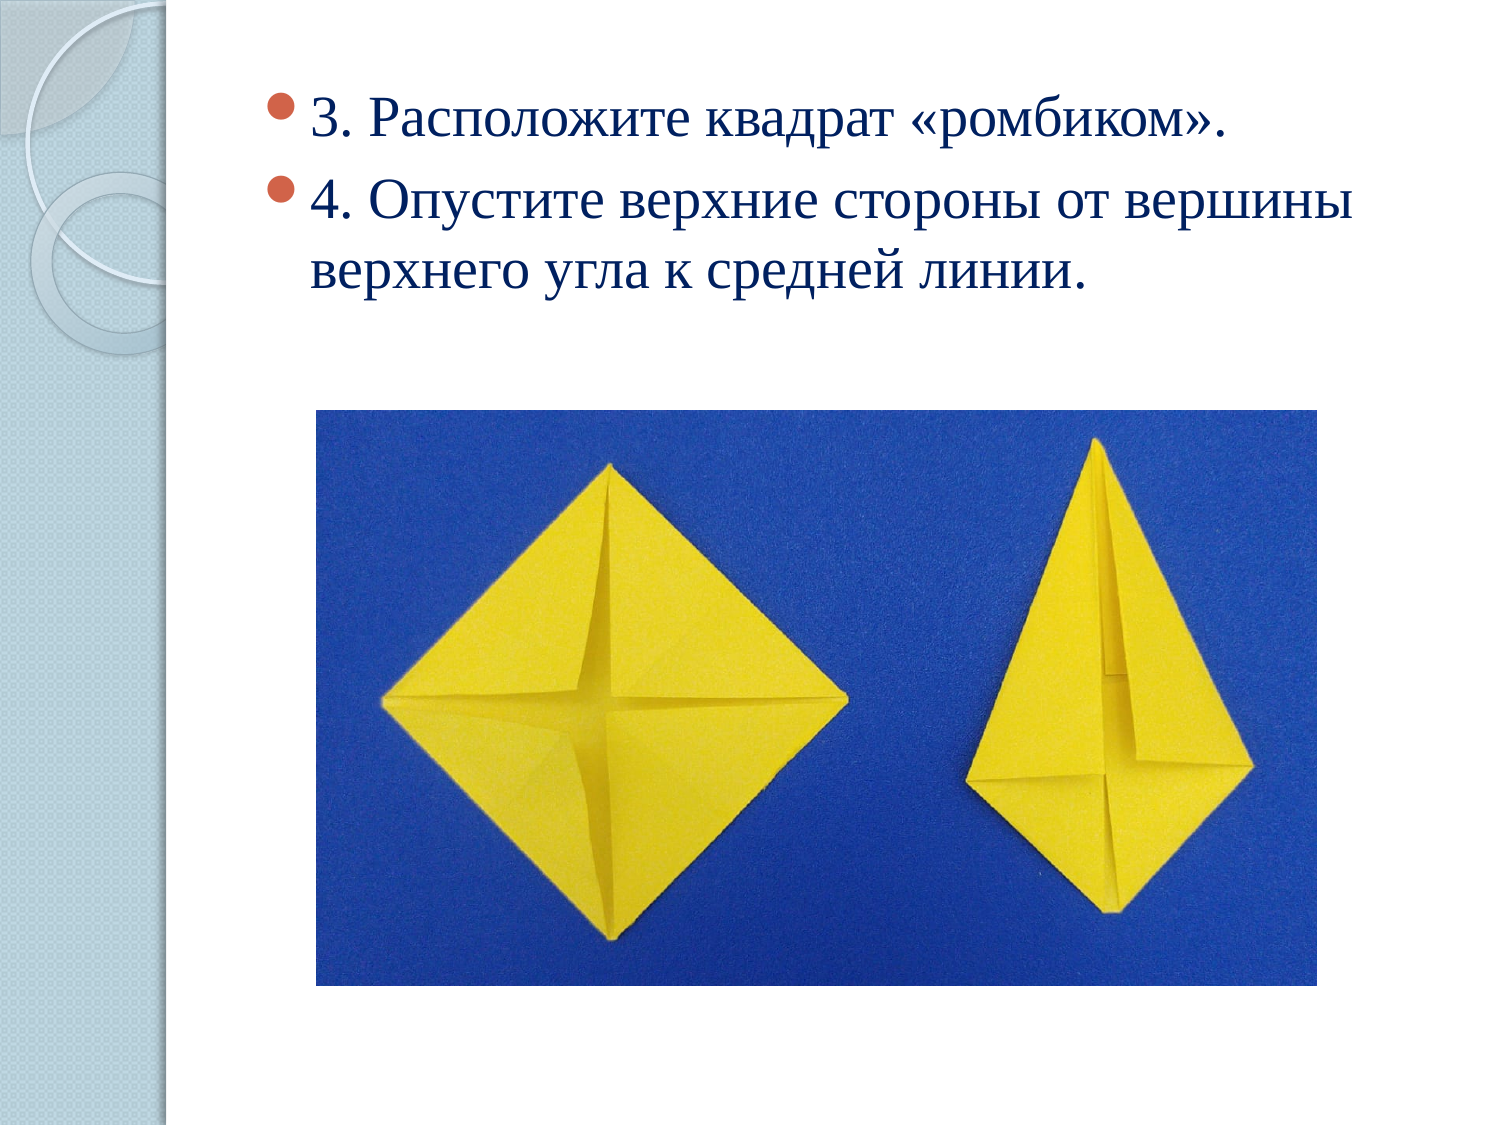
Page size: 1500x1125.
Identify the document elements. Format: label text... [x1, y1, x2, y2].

picture [316, 409, 1317, 987]
list 3. Расположите квадрат «ромбиком». 4. Опустите верхние стороны от вершины верхнего угла к средней линии. [235, 70, 1466, 364]
